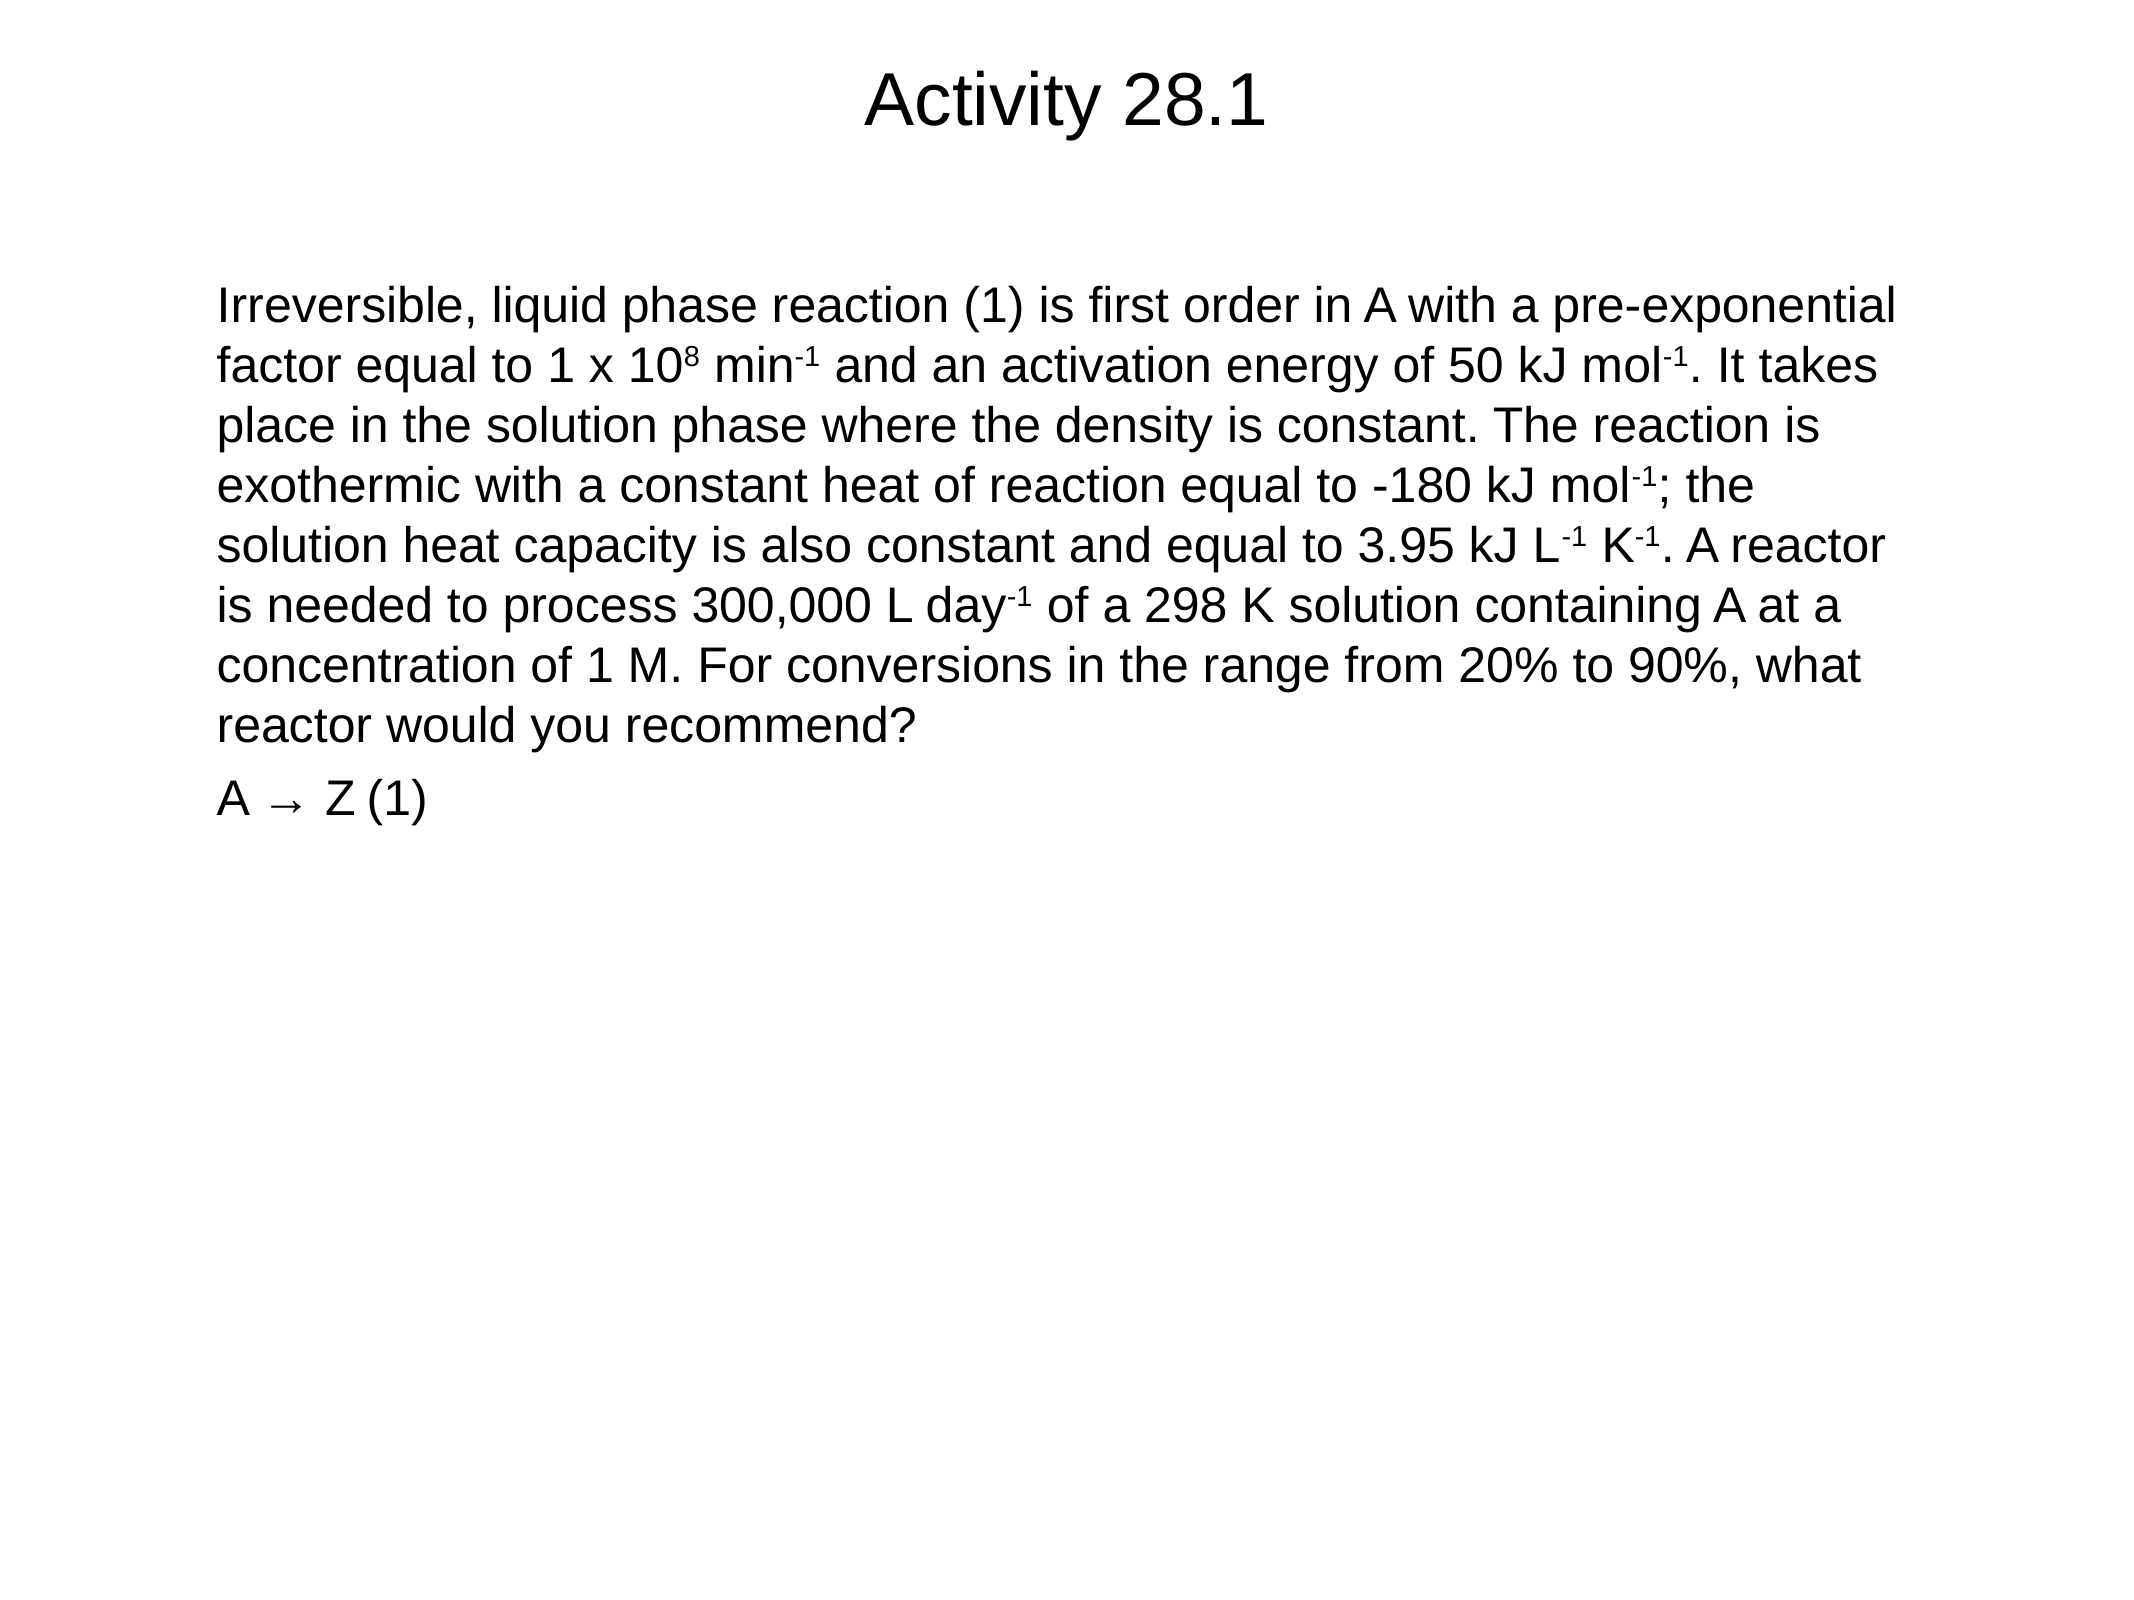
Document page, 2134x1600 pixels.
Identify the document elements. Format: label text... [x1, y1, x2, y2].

title Activity 28.1 [208, 41, 1925, 250]
list Irreversible, liquid phase reaction (1) is first order in A with a pre-exponential factor equal to 1 x 108 min-1 and an activation energy of 50 kJ mol-1. It takes place in the solution phase where the density is constant. The reaction is exothermic with a constant heat of reaction equal to -180 kJ mol-1; the solution heat capacity is also constant and equal to 3.95 kJ L-1 K-1. A reactor is needed to process 300,000 L day-1 of a 298 K solution containing A at a concentration of 1 M. For conversions in the range from 20% to 90%, what reactor would you recommend? A → Z (1) [208, 264, 1925, 1463]
